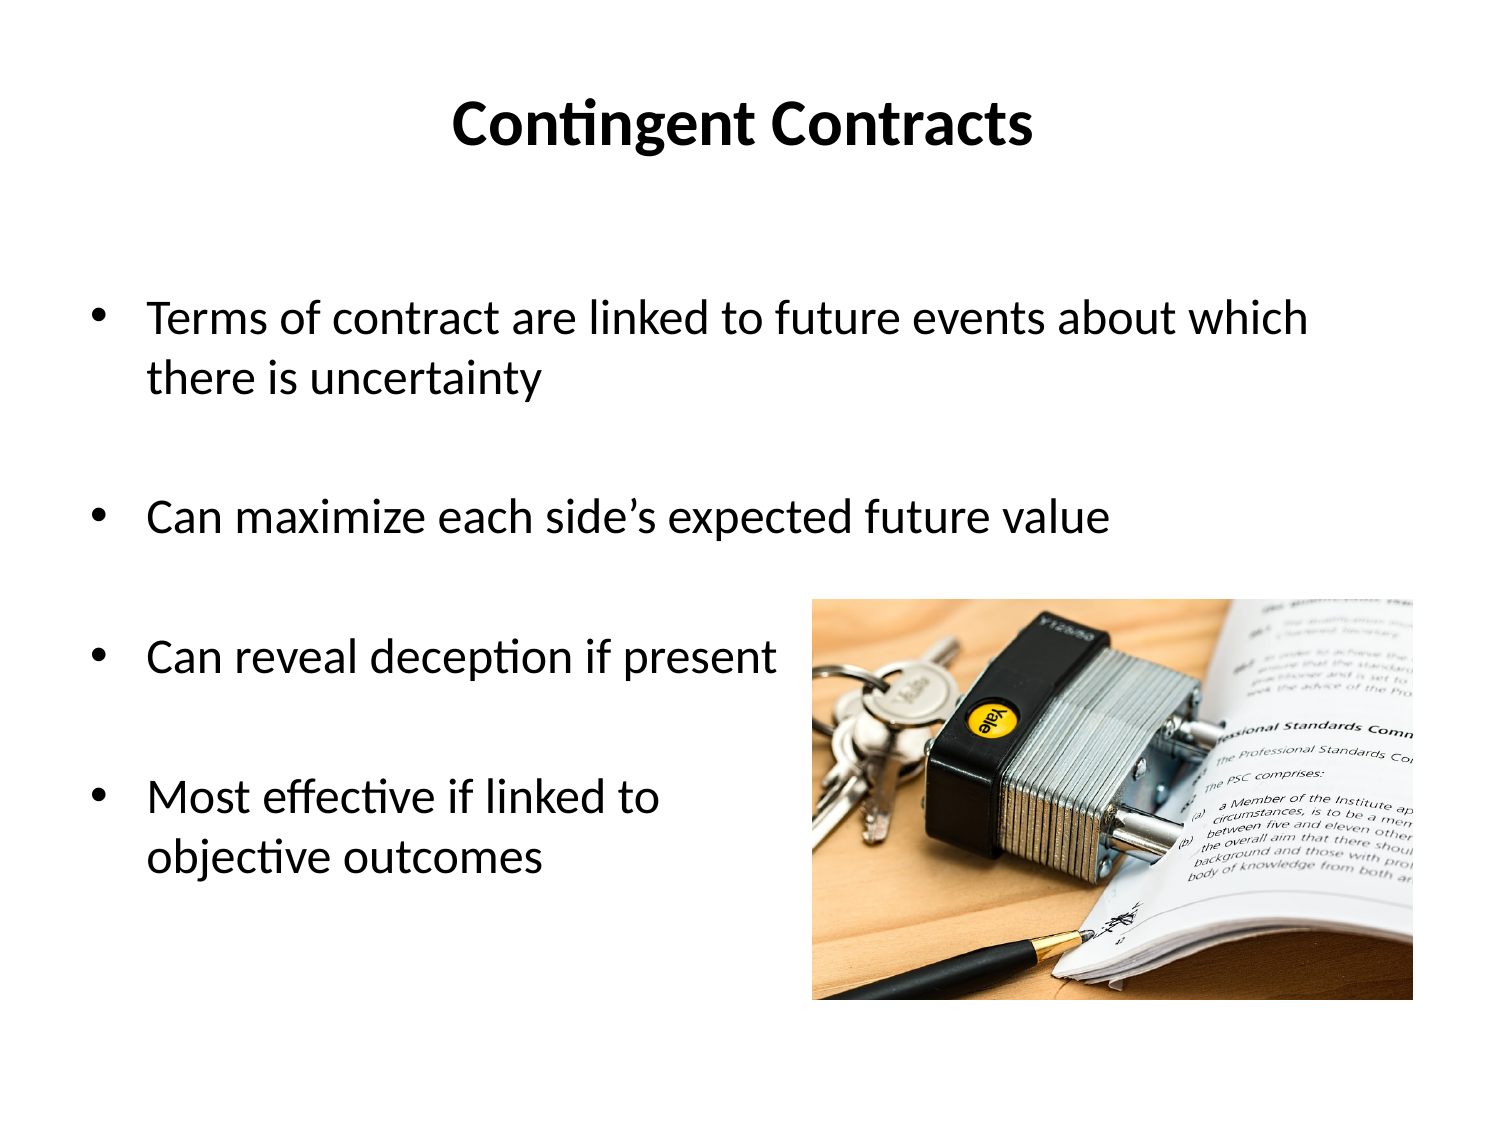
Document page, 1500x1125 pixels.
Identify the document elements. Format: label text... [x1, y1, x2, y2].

picture [812, 599, 1413, 1001]
list Terms of contract are linked to future events about which there is uncertainty Can maximize each side’s expected future value Can reveal deception if present Most effective if linked to objective outcomes [75, 276, 1425, 1063]
title Contingent Contracts [55, 24, 1433, 213]
